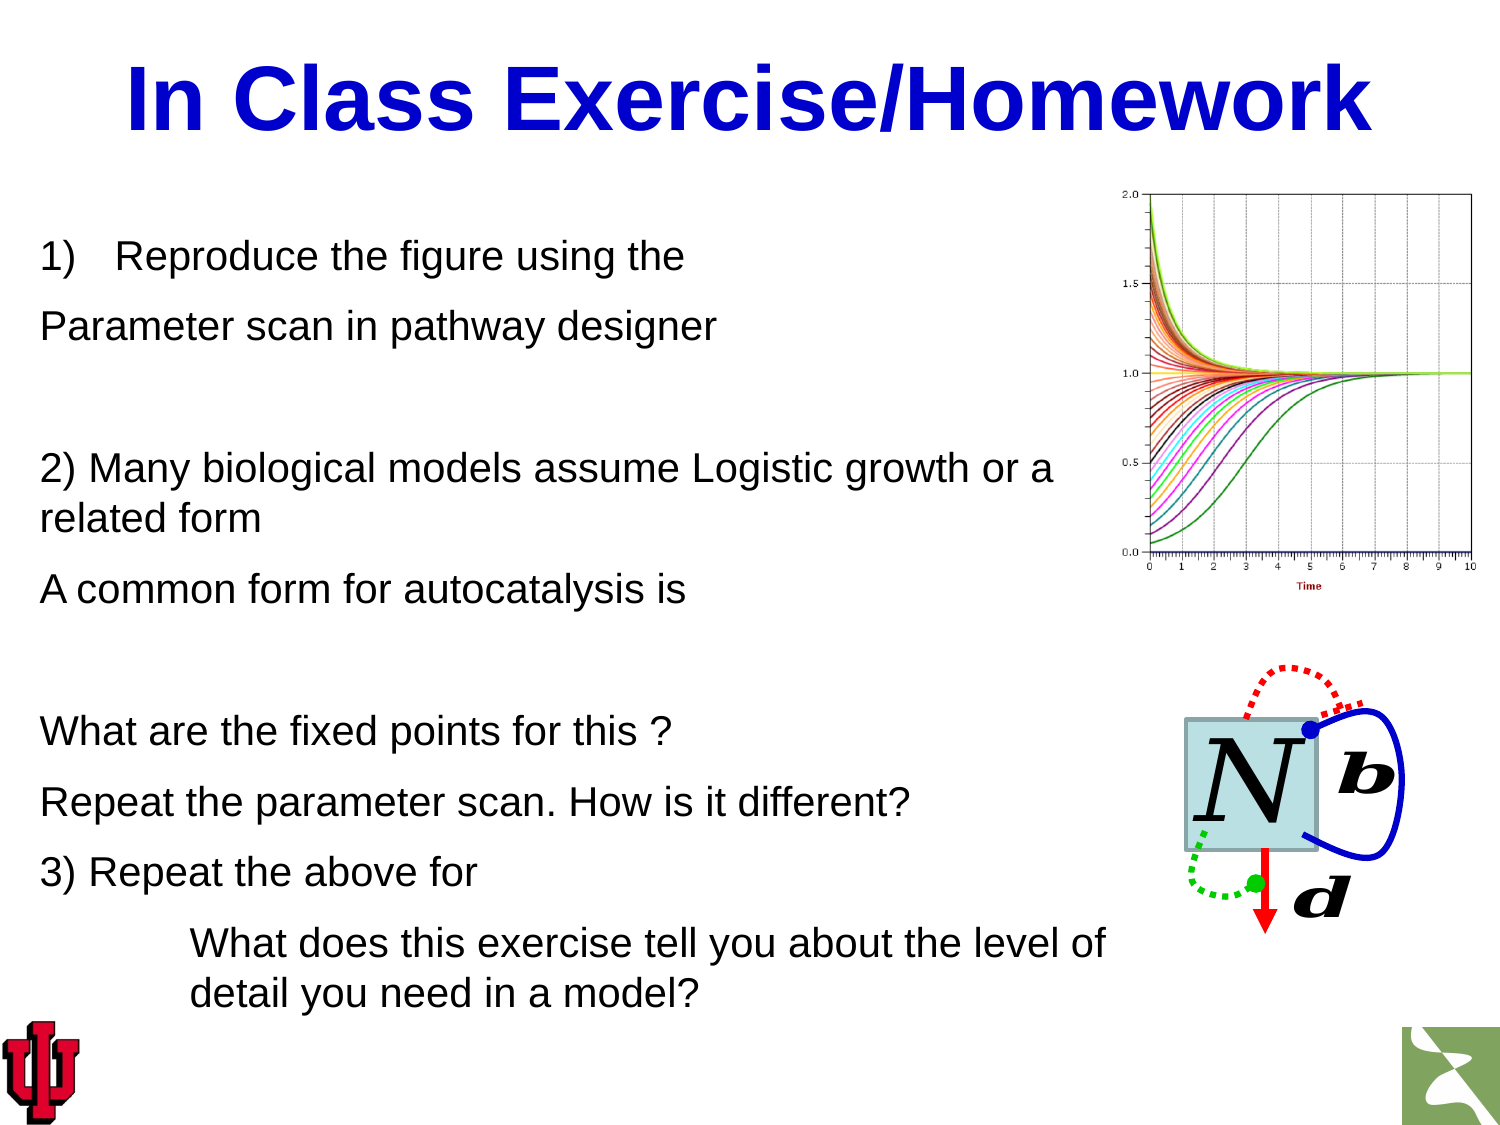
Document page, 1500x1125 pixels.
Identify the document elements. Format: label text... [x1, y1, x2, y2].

picture [0, 1020, 80, 1125]
picture [1121, 187, 1484, 596]
title In Class Exercise/Homework [0, 0, 1500, 188]
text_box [1187, 667, 1403, 935]
picture [1402, 1027, 1500, 1125]
